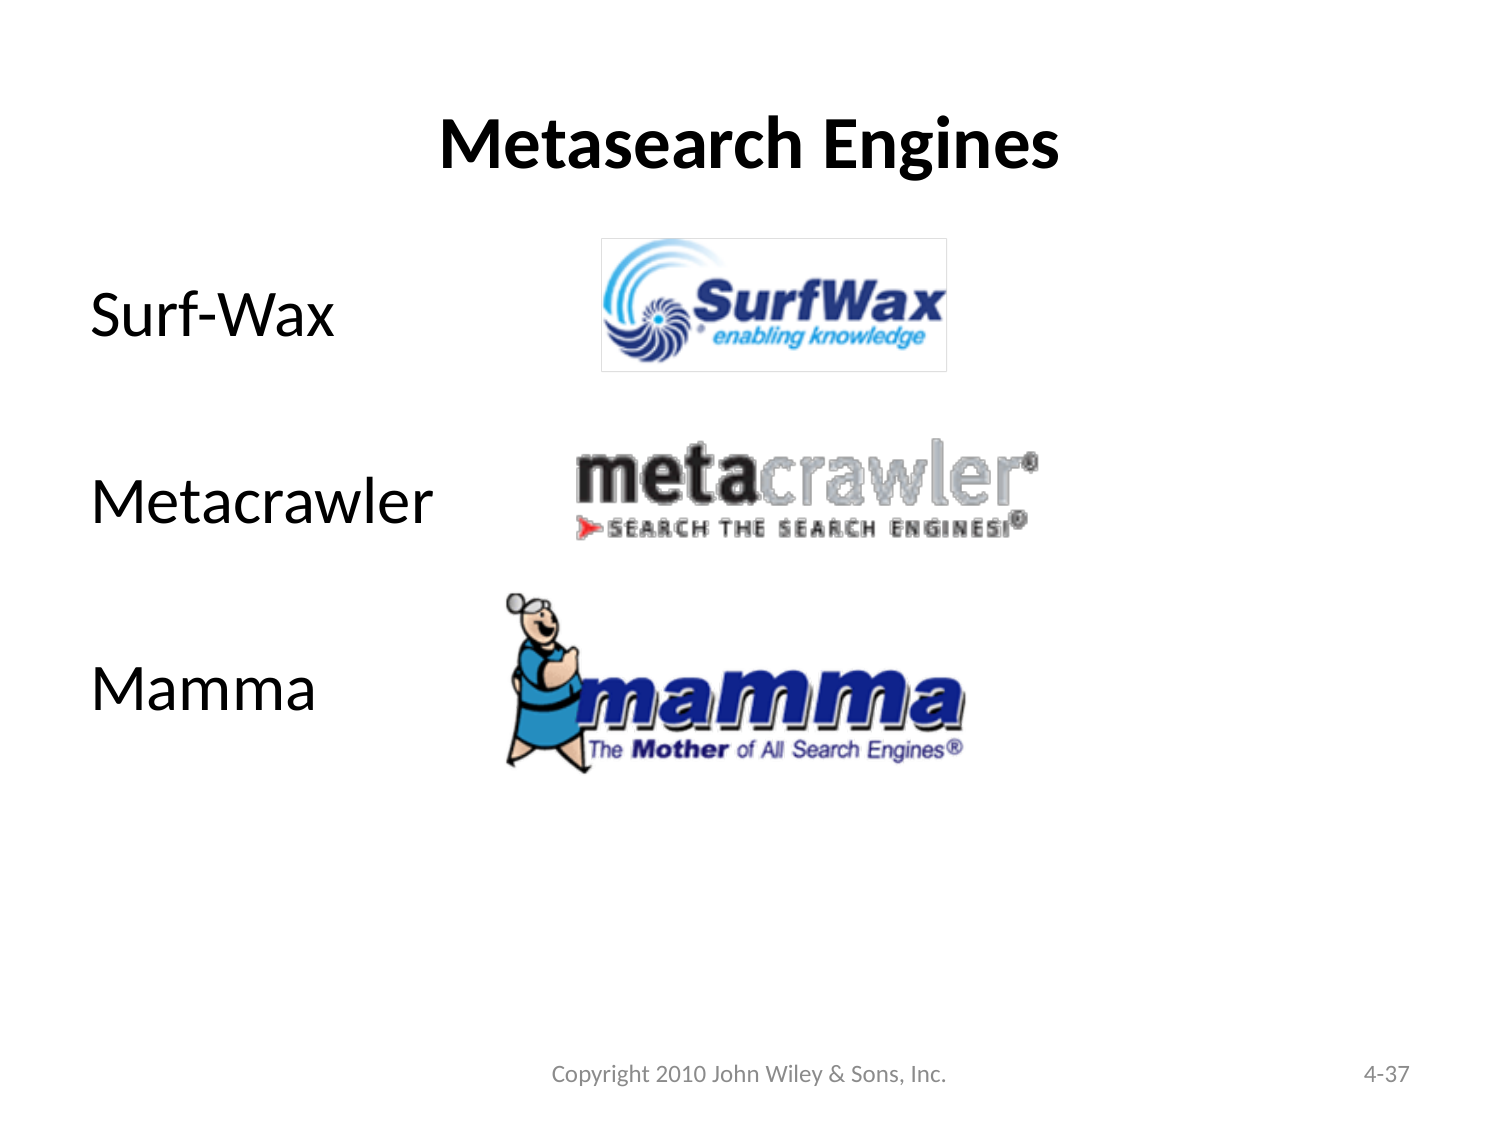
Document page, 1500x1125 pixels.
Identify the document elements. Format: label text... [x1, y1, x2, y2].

picture [599, 237, 949, 375]
title Metasearch Engines [75, 45, 1425, 233]
slide_number 4-37 [1074, 1042, 1425, 1103]
list Surf-Wax Metacrawler Mamma [75, 262, 1425, 1005]
footer Copyright 2010 John Wiley & Sons, Inc. [512, 1042, 988, 1103]
picture [499, 587, 975, 791]
picture [574, 437, 1041, 543]
